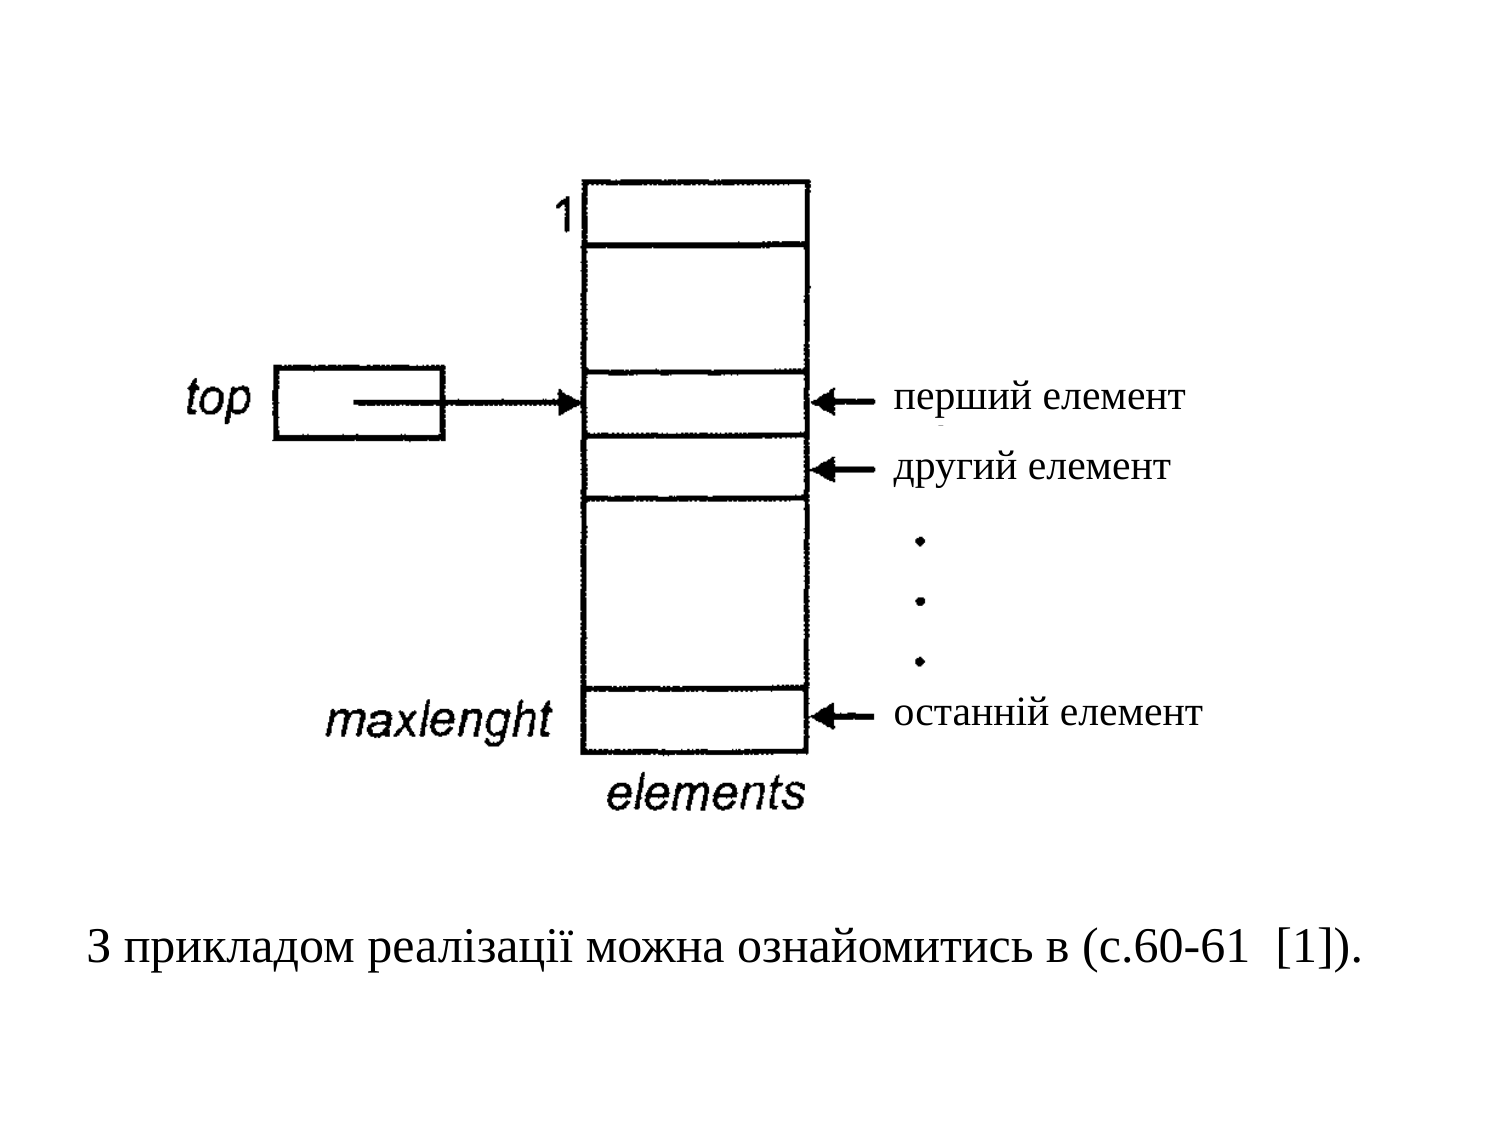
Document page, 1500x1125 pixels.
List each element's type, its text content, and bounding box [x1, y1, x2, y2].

text_box З прикладом реалізації можна ознайомитись в (с.60-61 [1]). [0, 905, 1500, 1054]
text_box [140, 160, 1348, 830]
